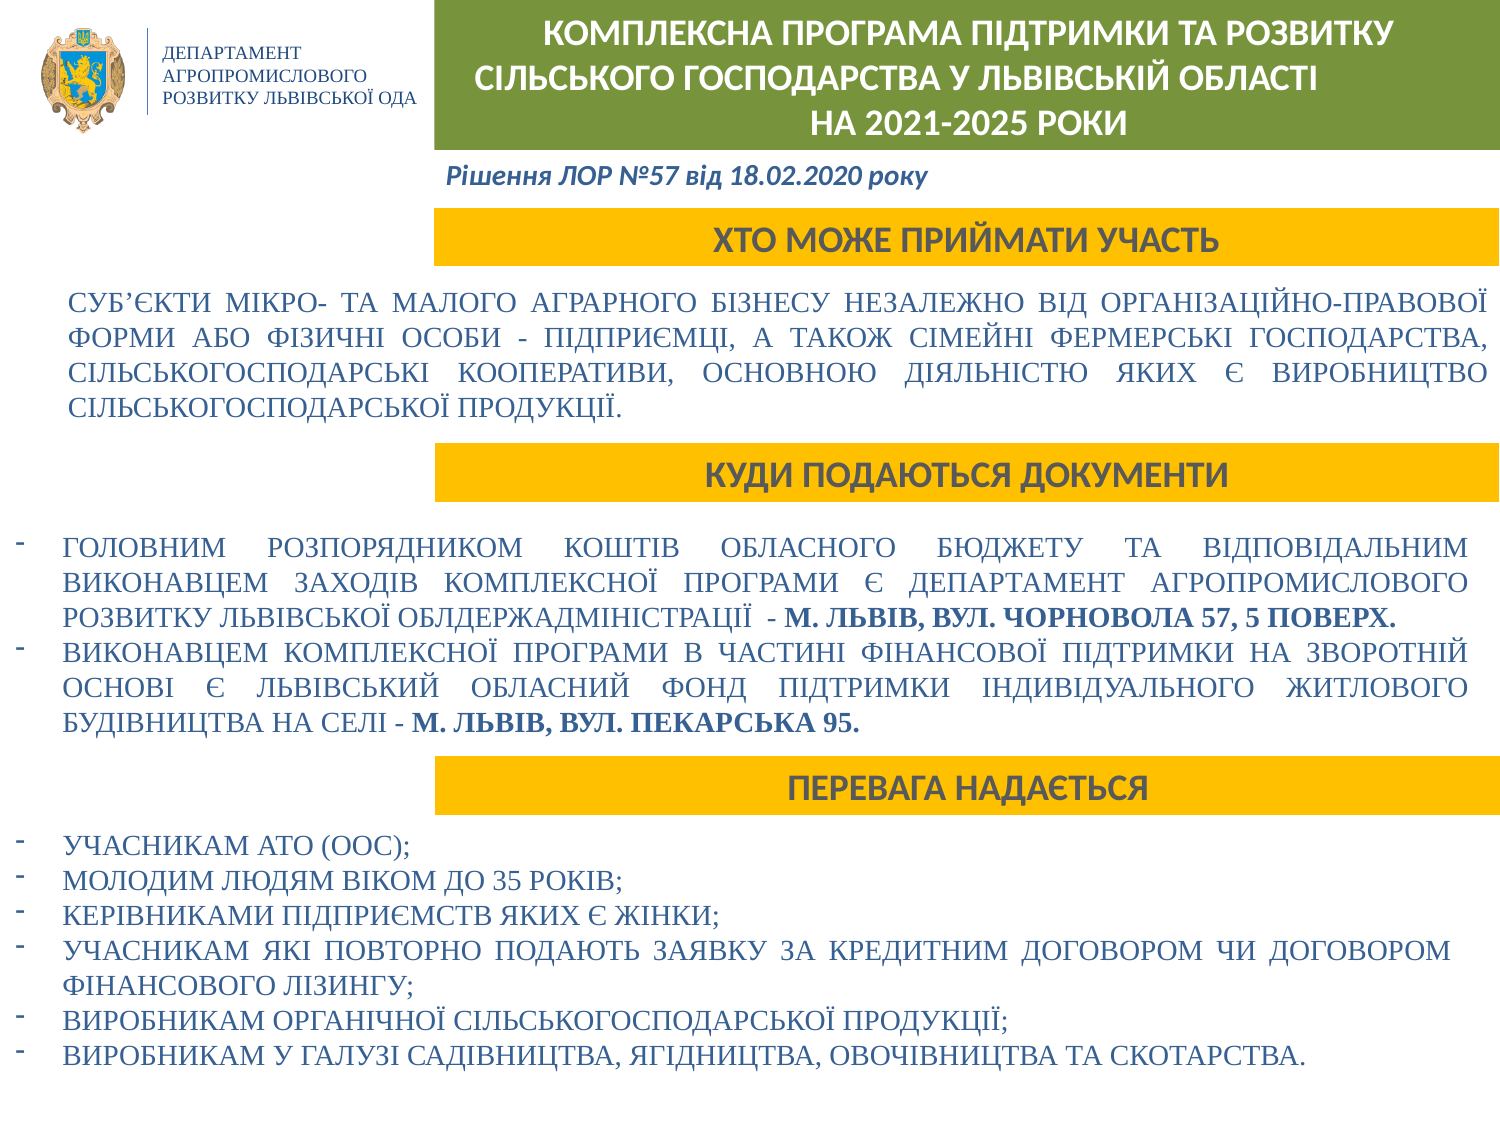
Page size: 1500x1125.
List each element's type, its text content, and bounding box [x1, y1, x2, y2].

text_box ПЕРЕВАГА НАДАЄТЬСЯ [434, 755, 1500, 816]
text_box ГОЛОВНИМ РОЗПОРЯДНИКОМ КОШТІВ ОБЛАСНОГО БЮДЖЕТУ ТА ВІДПОВІДАЛЬНИМ ВИКОНАВЦЕМ ЗАХОДІВ КОМПЛЕКСНОЇ ПРОГРАМИ Є ДЕПАРТАМЕНТ АГРОПРОМИСЛОВОГО РОЗВИТКУ ЛЬВІВСЬКОЇ ОБЛДЕРЖАДМІНІСТРАЦІЇ - М. ЛЬВІВ, ВУЛ. ЧОРНОВОЛА 57, 5 ПОВЕРХ. ВИКОНАВЦЕМ КОМПЛЕКСНОЇ ПРОГРАМИ В ЧАСТИНІ ФІНАНСОВОЇ ПІДТРИМКИ НА ЗВОРОТНІЙ ОСНОВІ Є ЛЬВІВСЬКИЙ ОБЛАСНИЙ ФОНД ПІДТРИМКИ ІНДИВІДУАЛЬНОГО ЖИТЛОВОГО БУДІВНИЦТВА НА СЕЛІ - М. ЛЬВІВ, ВУЛ. ПЕКАРСЬКА 95. [0, 521, 1484, 781]
text_box КОМПЛЕКСНА ПРОГРАМА ПІДТРИМКИ ТА РОЗВИТКУ СІЛЬСЬКОГО ГОСПОДАРСТВА У ЛЬВІВСЬКІЙ ОБЛАСТІ НА 2021-2025 РОКИ [434, 0, 1500, 150]
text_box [41, 27, 1089, 135]
text_box ХТО МОЖЕ ПРИЙМАТИ УЧАСТЬ [433, 207, 1500, 267]
text_box СУБ’ЄКТИ МІКРО- ТА МАЛОГО АГРАРНОГО БІЗНЕСУ НЕЗАЛЕЖНО ВІД ОРГАНІЗАЦІЙНО-ПРАВОВОЇ ФОРМИ АБО ФІЗИЧНІ ОСОБИ - ПІДПРИЄМЦІ, А ТАКОЖ СІМЕЙНІ ФЕРМЕРСЬКІ ГОСПОДАРСТВА, СІЛЬСЬКОГОСПОДАРСЬКІ КООПЕРАТИВИ, ОСНОВНОЮ ДІЯЛЬНІСТЮ ЯКИХ Є ВИРОБНИЦТВО СІЛЬСЬКОГОСПОДАРСЬКОЇ ПРОДУКЦІЇ. [53, 275, 1500, 431]
text_box Рішення ЛОР №57 від 18.02.2020 року [430, 149, 1423, 199]
text_box УЧАСНИКАМ АТО (ООС); МОЛОДИМ ЛЮДЯМ ВІКОМ ДО 35 РОКІВ; КЕРІВНИКАМИ ПІДПРИЄМСТВ ЯКИХ Є ЖІНКИ; УЧАСНИКАМ ЯКІ ПОВТОРНО ПОДАЮТЬ ЗАЯВКУ ЗА КРЕДИТНИМ ДОГОВОРОМ ЧИ ДОГОВОРОМ ФІНАНСОВОГО ЛІЗИНГУ; ВИРОБНИКАМ ОРГАНІЧНОЇ СІЛЬСЬКОГОСПОДАРСЬКОЇ ПРОДУКЦІЇ; ВИРОБНИКАМ У ГАЛУЗІ САДІВНИЦТВА, ЯГІДНИЦТВА, ОВОЧІВНИЦТВА ТА СКОТАРСТВА. [0, 819, 1467, 1079]
text_box КУДИ ПОДАЮТЬСЯ ДОКУМЕНТИ [434, 442, 1500, 503]
